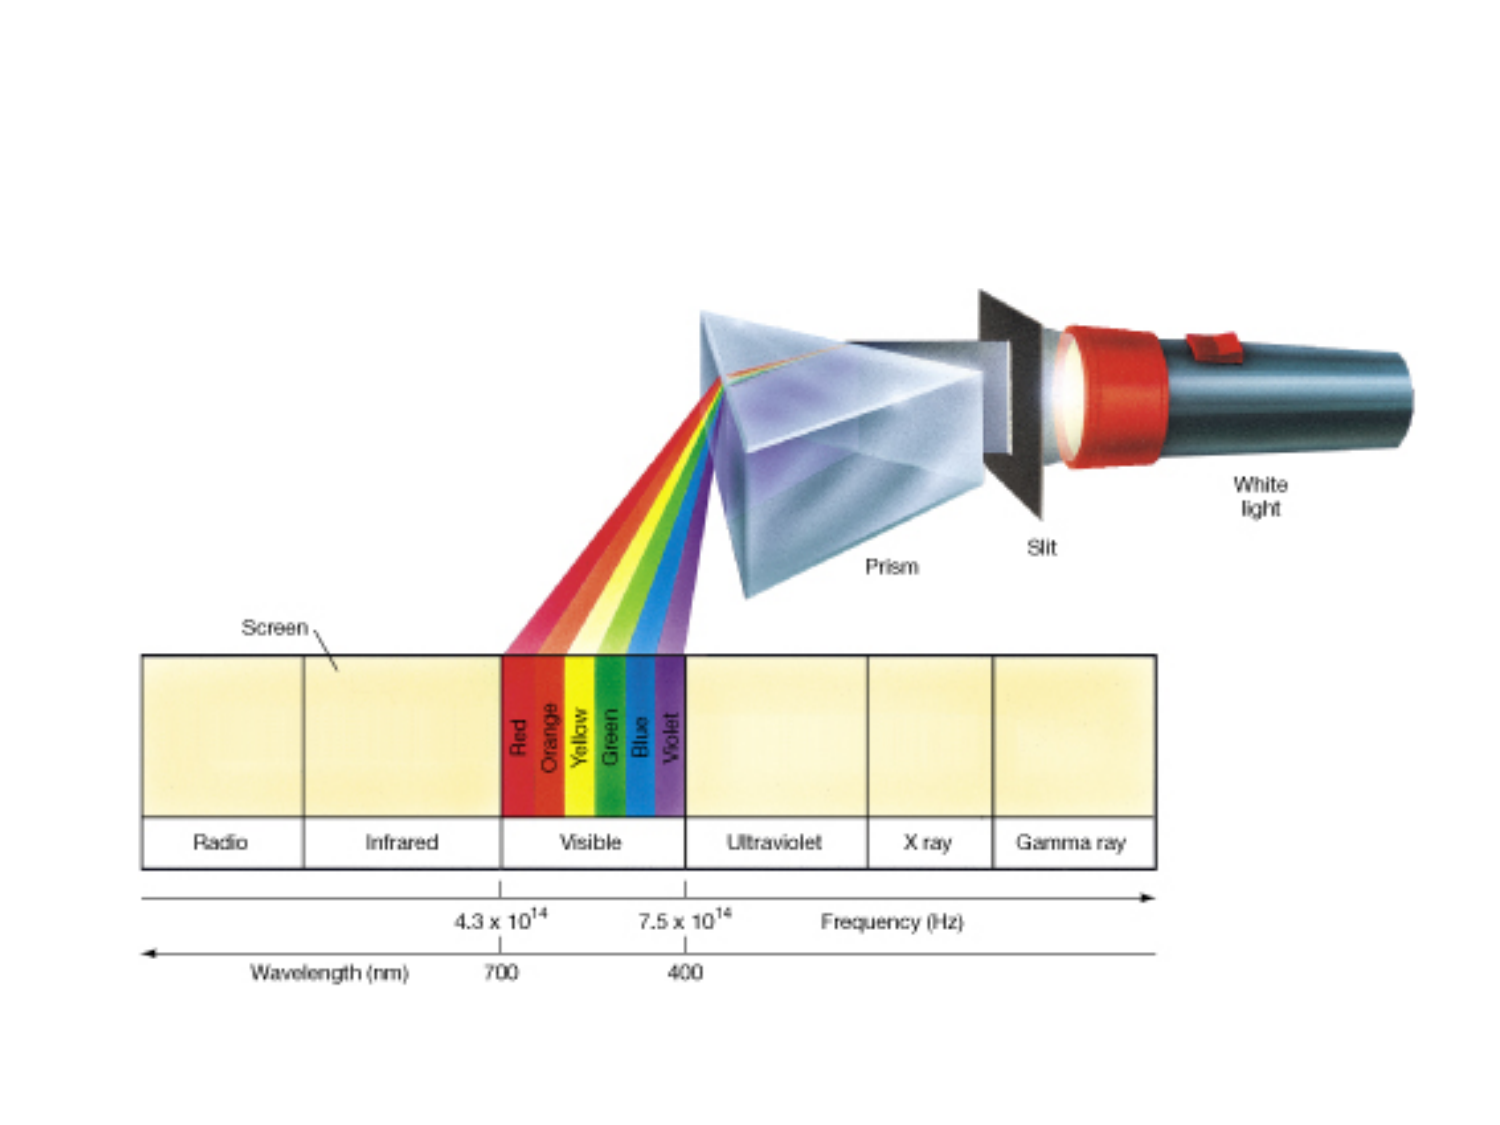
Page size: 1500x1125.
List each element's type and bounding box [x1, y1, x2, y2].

picture [137, 287, 1418, 988]
